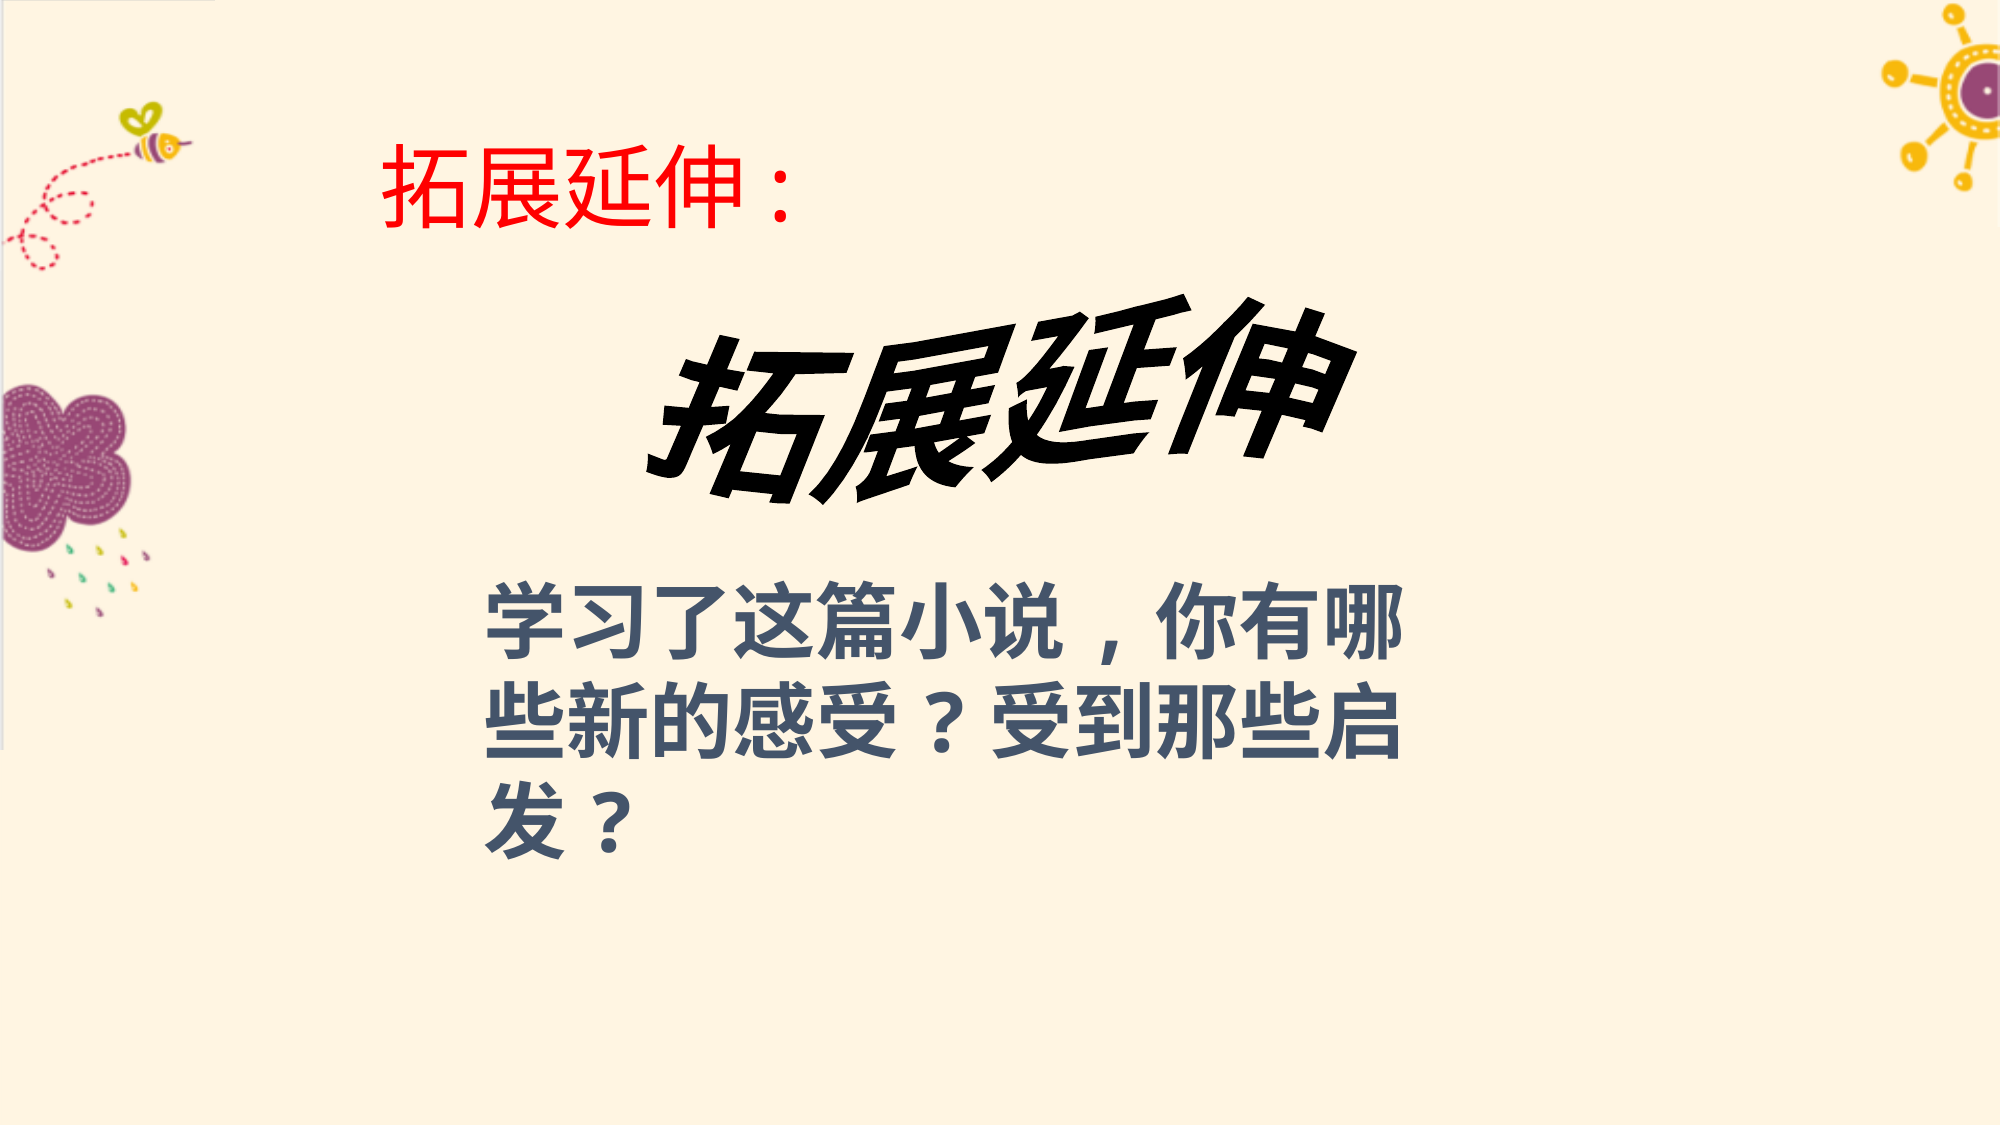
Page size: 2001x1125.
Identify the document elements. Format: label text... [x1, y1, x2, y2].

picture [0, 0, 2000, 1125]
title 拓展延伸: [364, 97, 1640, 286]
text_box 学习了这篇小说,你有哪些新的感受?受到那些启发? [468, 561, 1485, 877]
